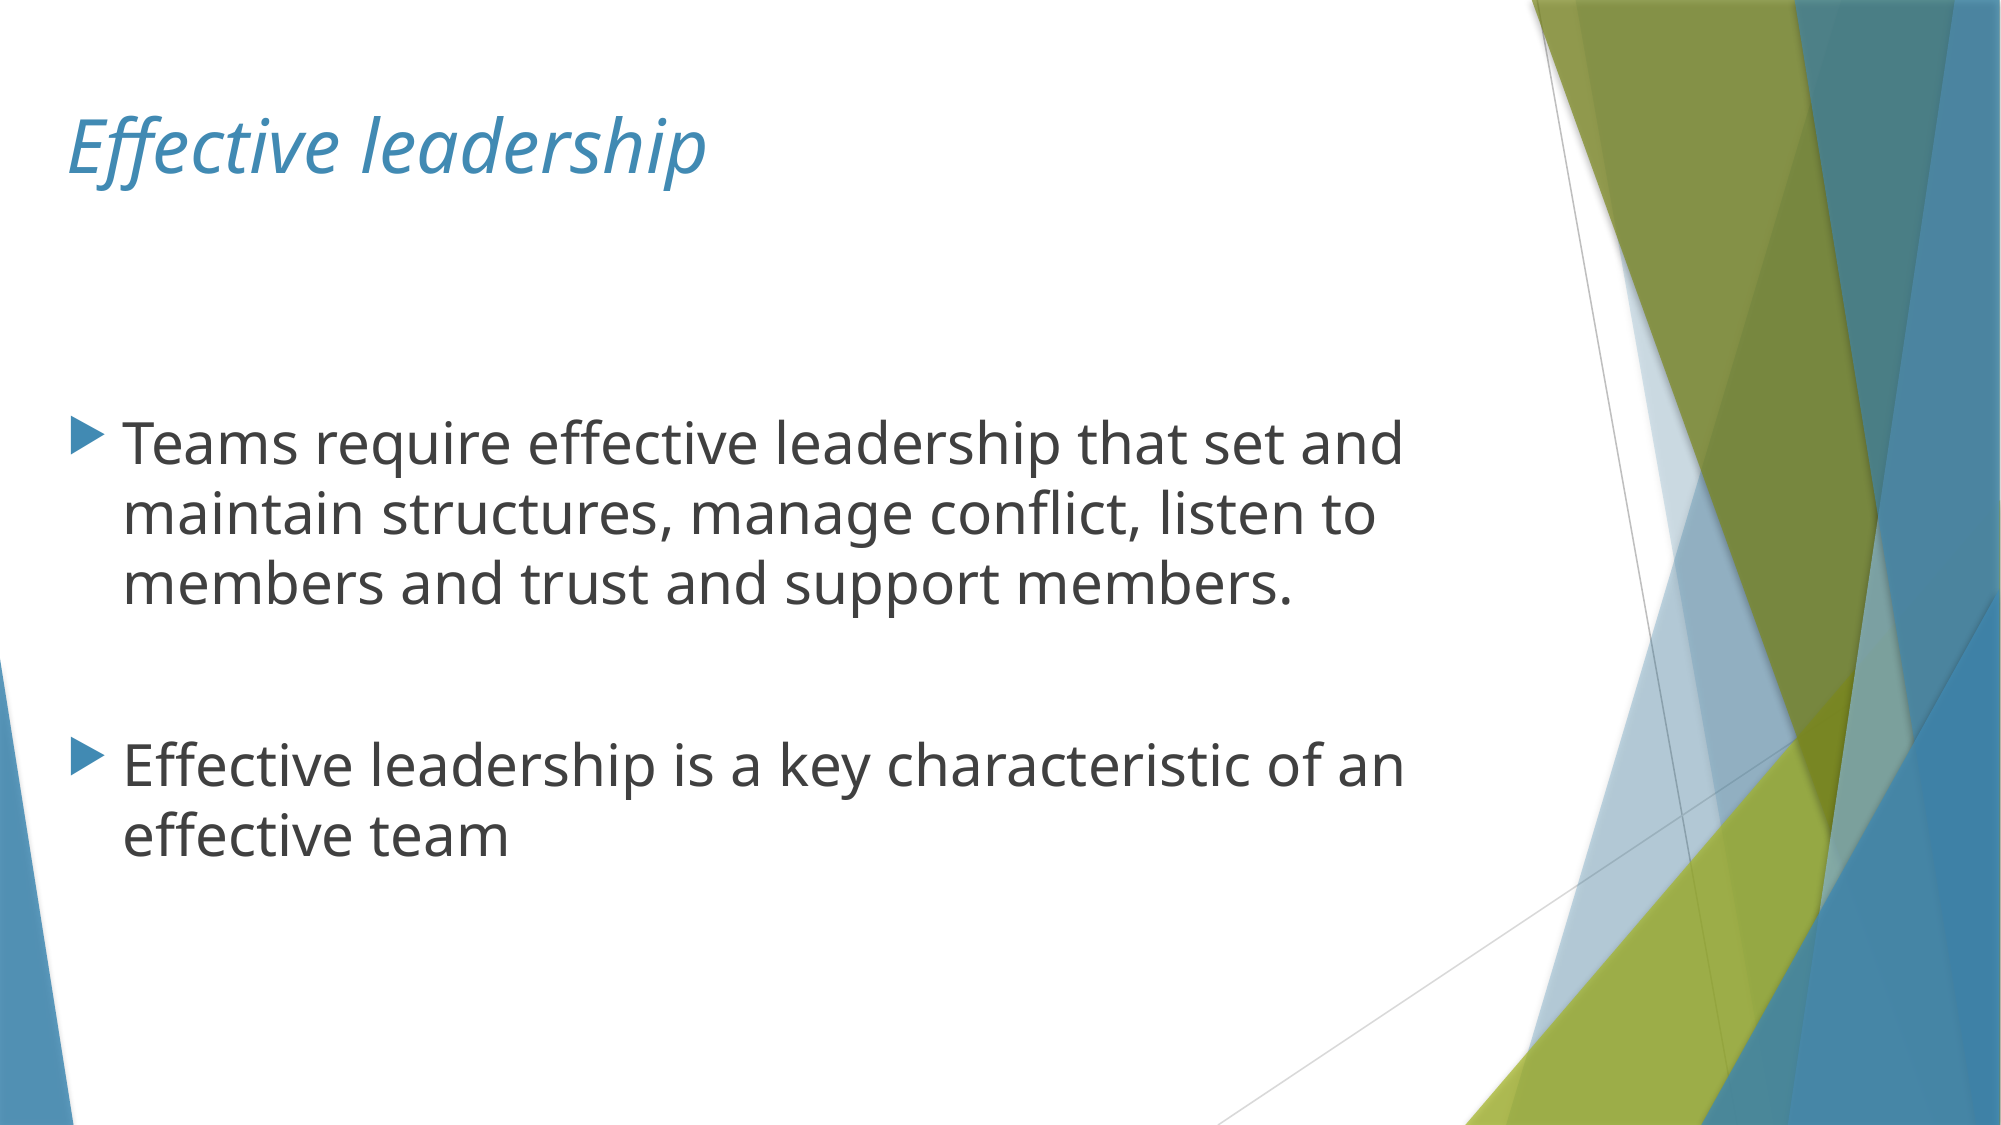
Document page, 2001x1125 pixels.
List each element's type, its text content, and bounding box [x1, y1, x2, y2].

list Effective leadership Teams require effective leadership that set and maintain structures, manage conflict, listen to members and trust and support members. Effective leadership is a key characteristic of an effective team [51, 90, 1462, 975]
